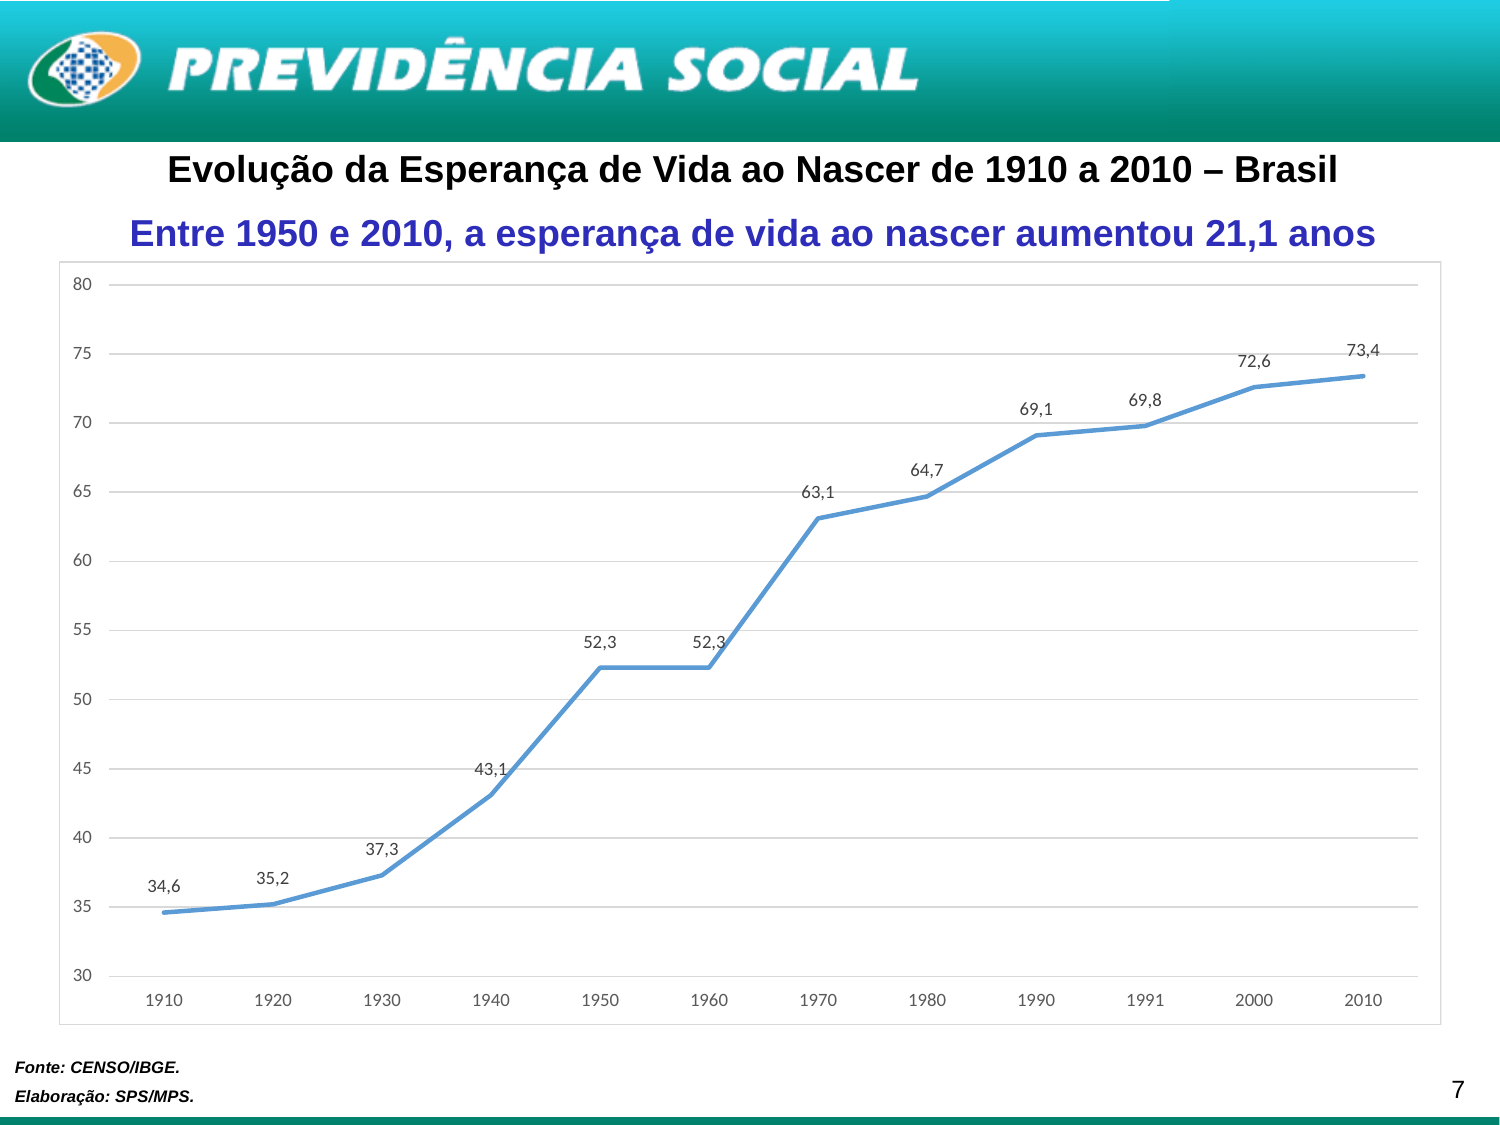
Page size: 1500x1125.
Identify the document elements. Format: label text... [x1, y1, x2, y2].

text_box Fonte: CENSO/IBGE. Elaboração: SPS/MPS. [0, 1049, 1500, 1113]
text_box Evolução da Esperança de Vida ao Nascer de 1910 a 2010 – Brasil Entre 1950 e 2010, a esperança de vida ao nascer aumentou 21,1 anos [17, 149, 1489, 250]
picture [0, 1117, 1500, 1125]
picture [58, 260, 1442, 1026]
picture [0, 0, 1500, 142]
